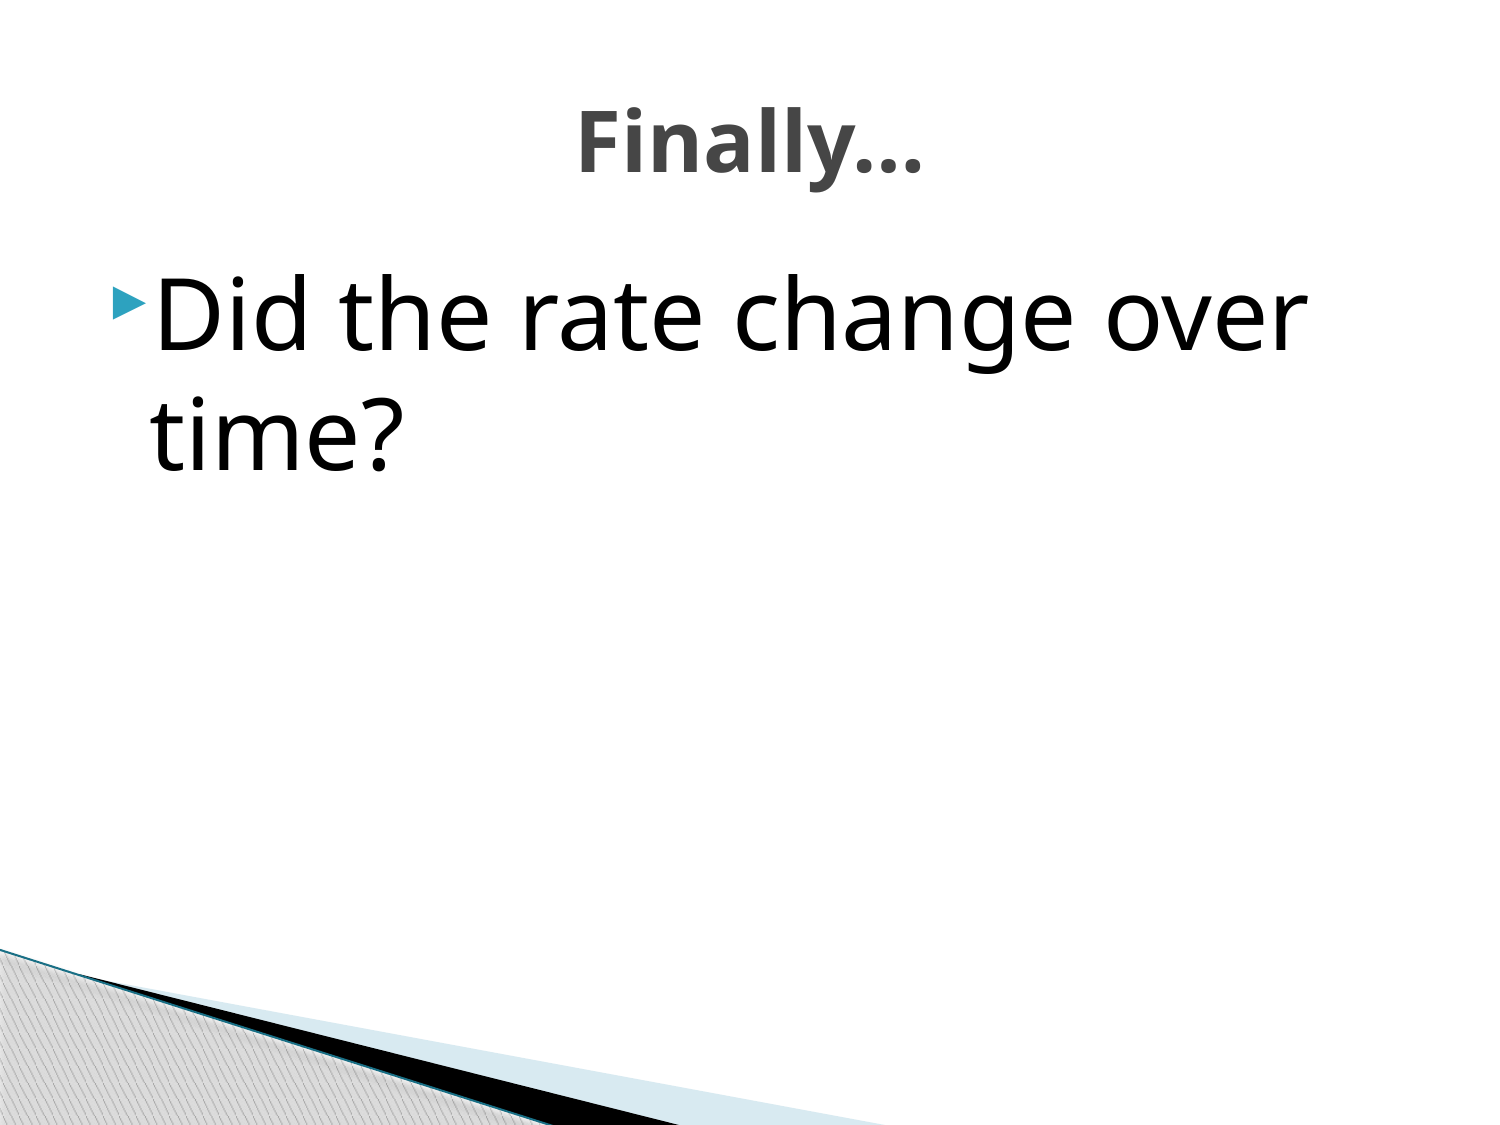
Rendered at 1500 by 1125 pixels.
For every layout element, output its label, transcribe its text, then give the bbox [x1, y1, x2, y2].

list Did the rate change over time? [75, 243, 1425, 986]
title Finally… [75, 45, 1425, 233]
